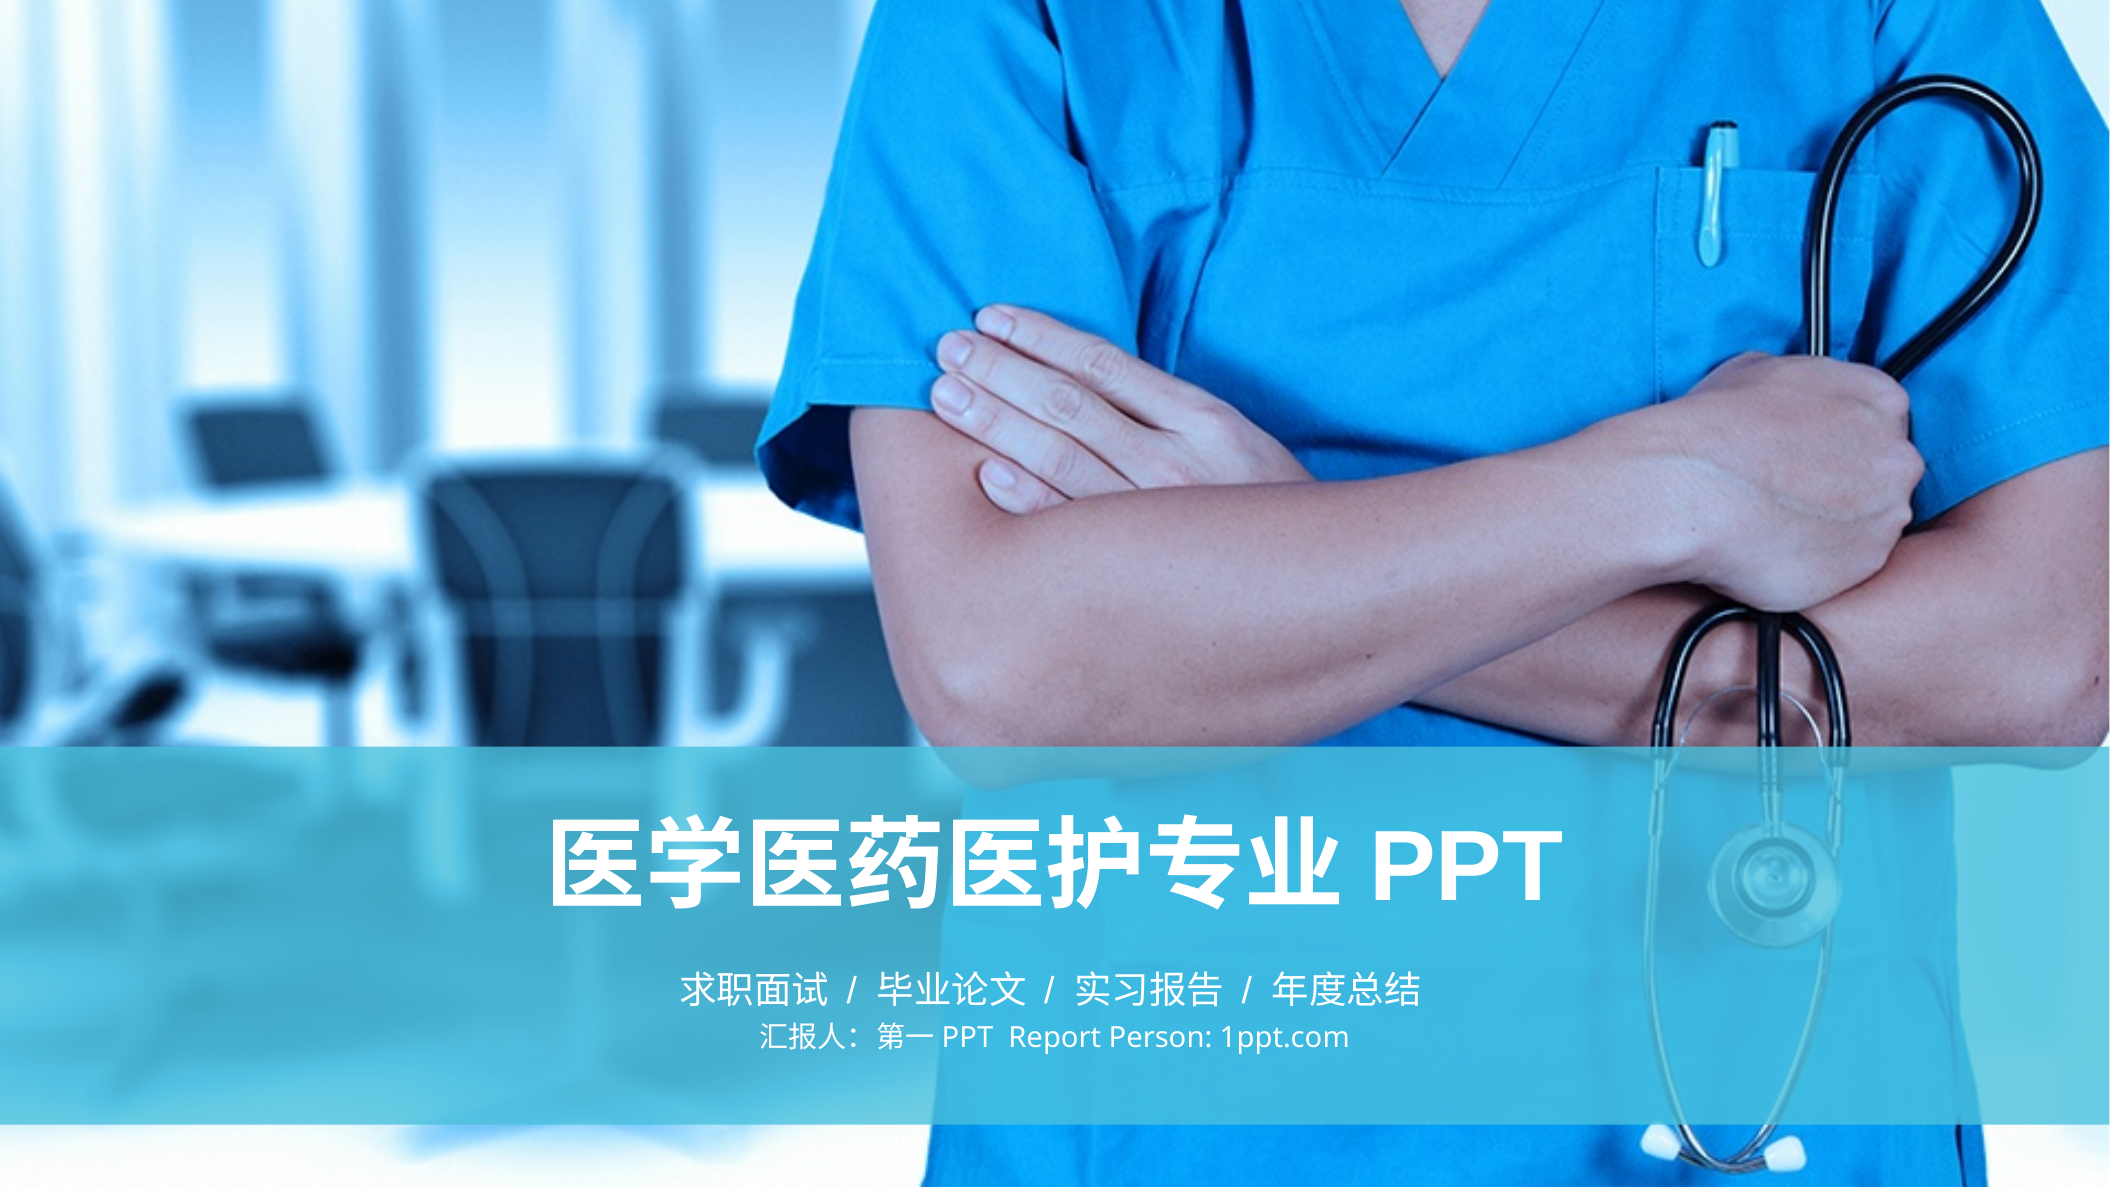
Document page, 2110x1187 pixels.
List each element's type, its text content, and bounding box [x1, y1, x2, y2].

text_box [0, 0, 2110, 746]
text_box 医学医药医护专业PPT [418, 800, 1691, 921]
text_box [0, 746, 2110, 1125]
text_box 汇报人：第一PPT Report Person: 1ppt.com [728, 1018, 1382, 1054]
text_box 求职面试 / 毕业论文 / 实习报告 / 年度总结 [608, 965, 1501, 1011]
text_box [0, 1125, 2110, 1187]
